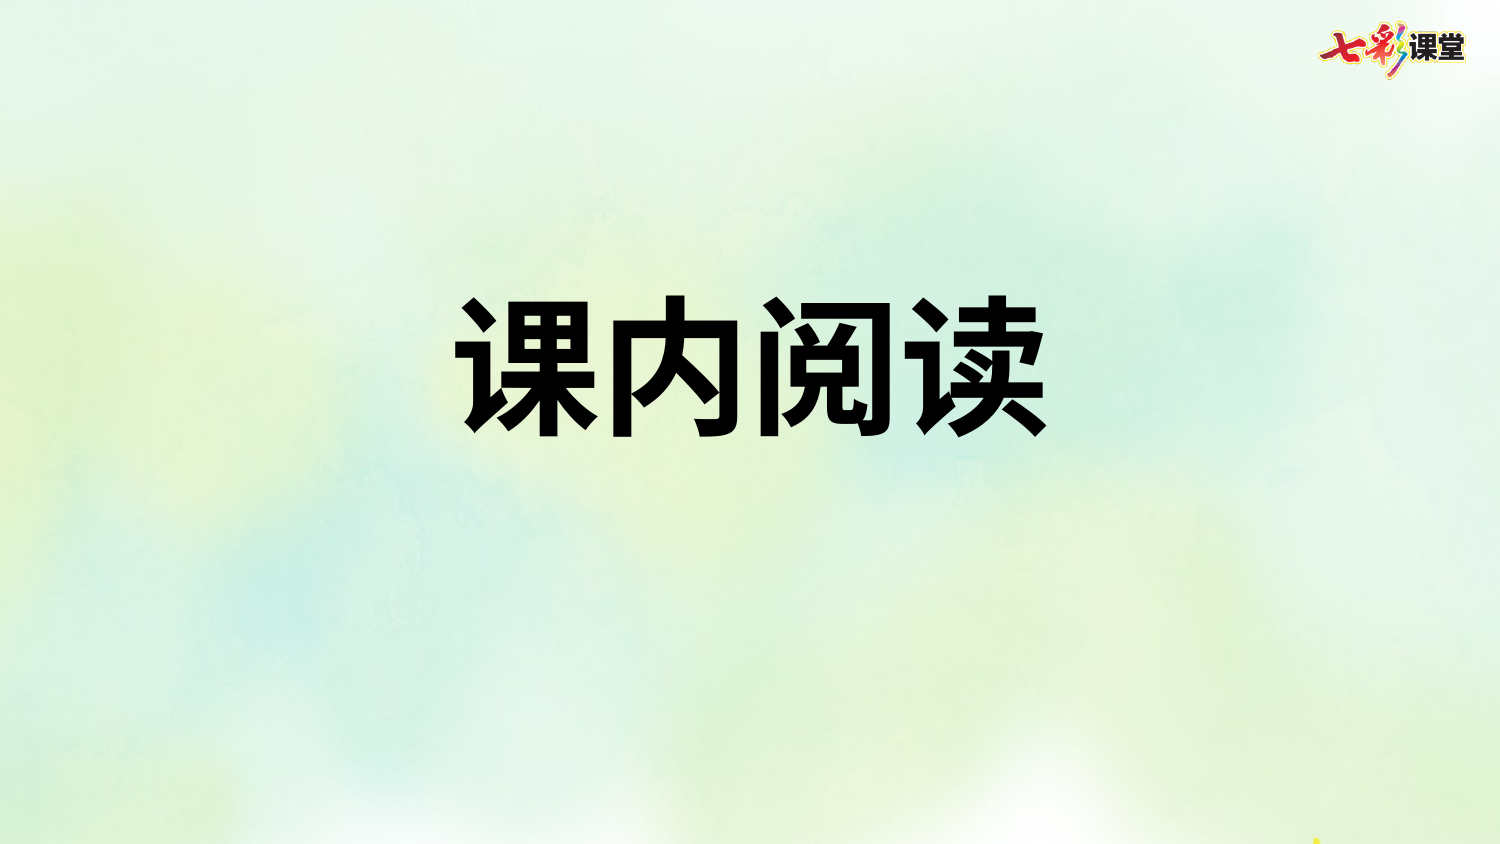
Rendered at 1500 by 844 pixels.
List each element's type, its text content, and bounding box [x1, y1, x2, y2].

text_box 课内阅读 [402, 277, 1100, 453]
picture [0, 0, 1500, 844]
